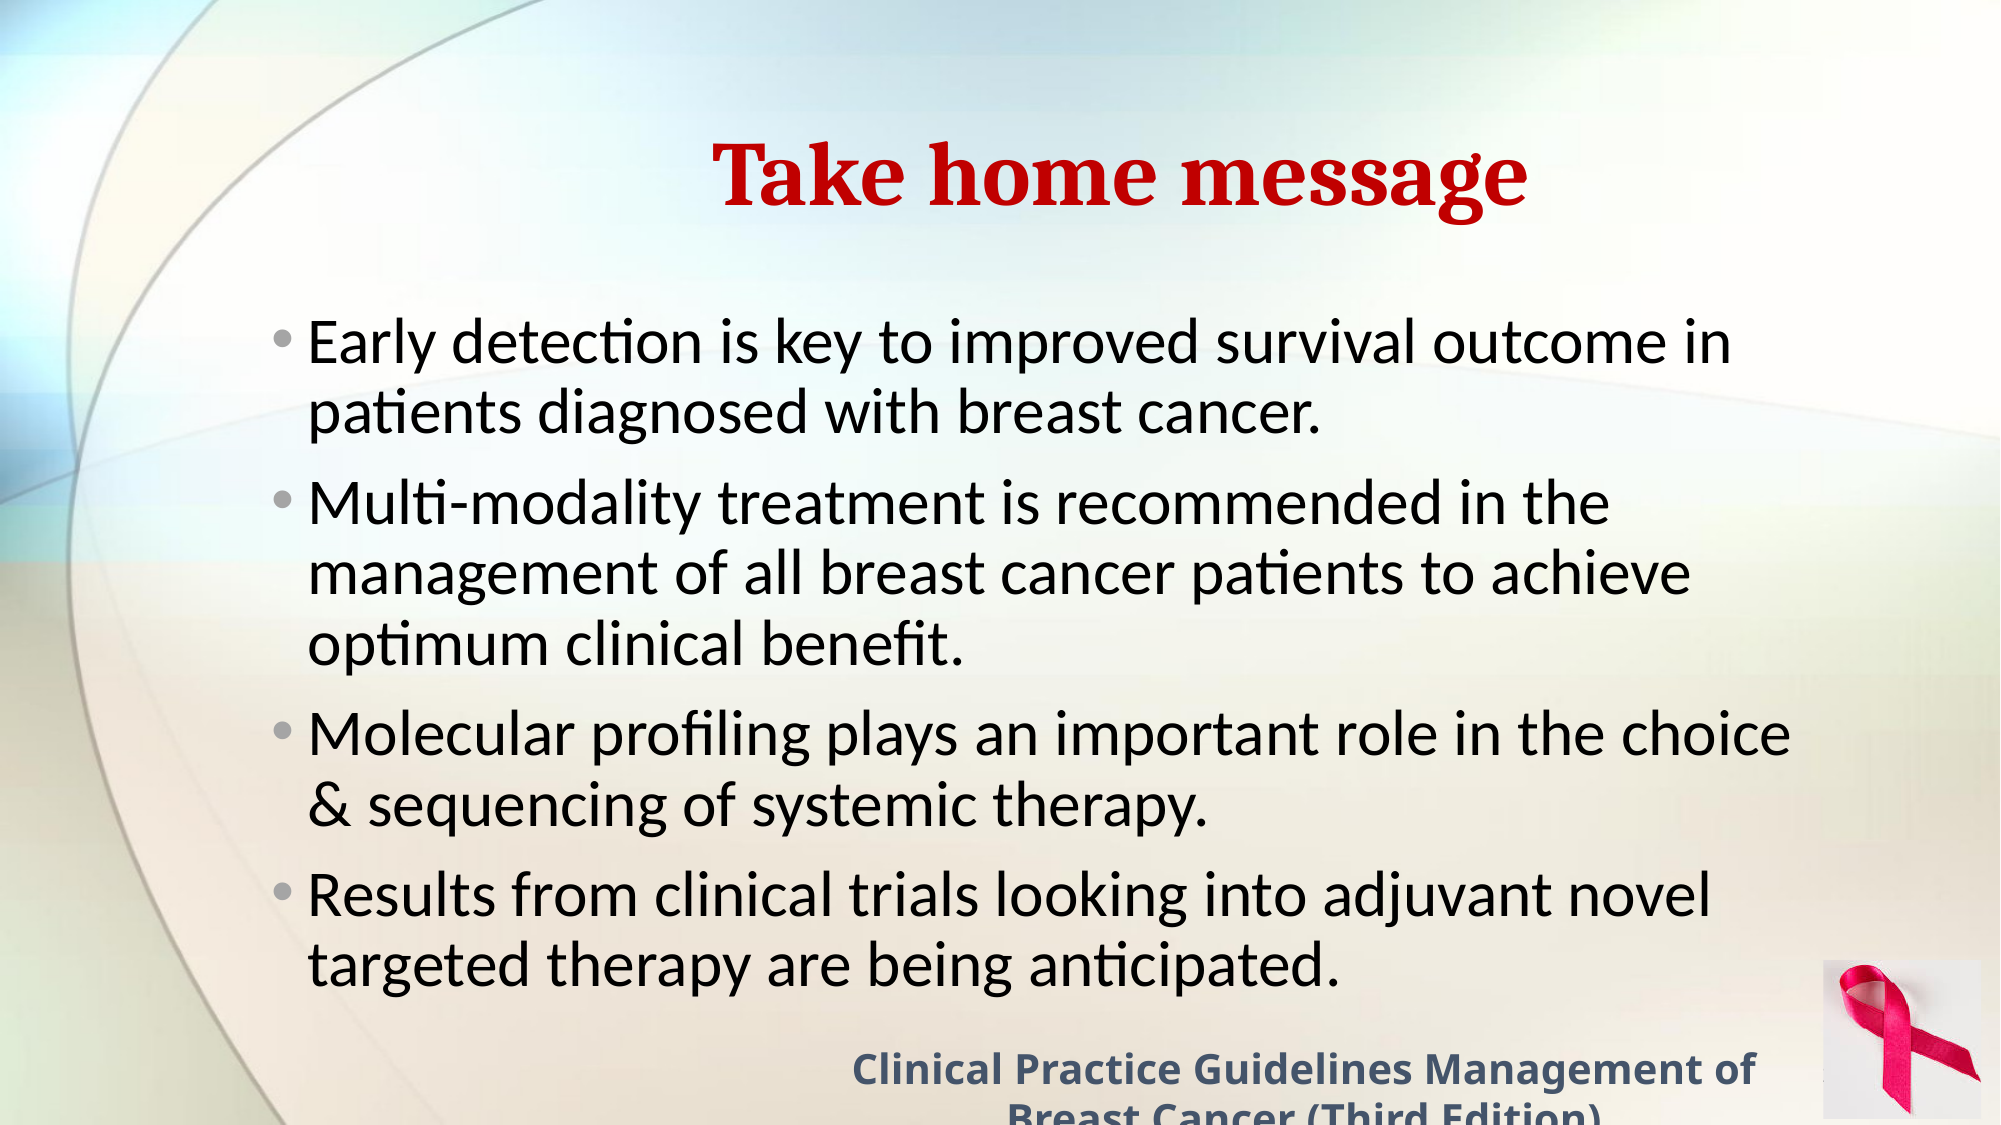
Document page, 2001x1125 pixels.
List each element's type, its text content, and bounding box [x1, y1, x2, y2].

list Early detection is key to improved survival outcome in patients diagnosed with breast cancer. Multi-modality treatment is recommended in the management of all breast cancer patients to achieve optimum clinical benefit. Molecular profiling plays an important role in the choice & sequencing of systemic therapy. Results from clinical trials looking into adjuvant novel targeted therapy are being anticipated. [256, 299, 1863, 1014]
text_box Clinical Practice Guidelines Management of Breast Cancer (Third Edition) [788, 1035, 1820, 1125]
title Take home message [381, 59, 1863, 278]
picture [0, 0, 2001, 1125]
